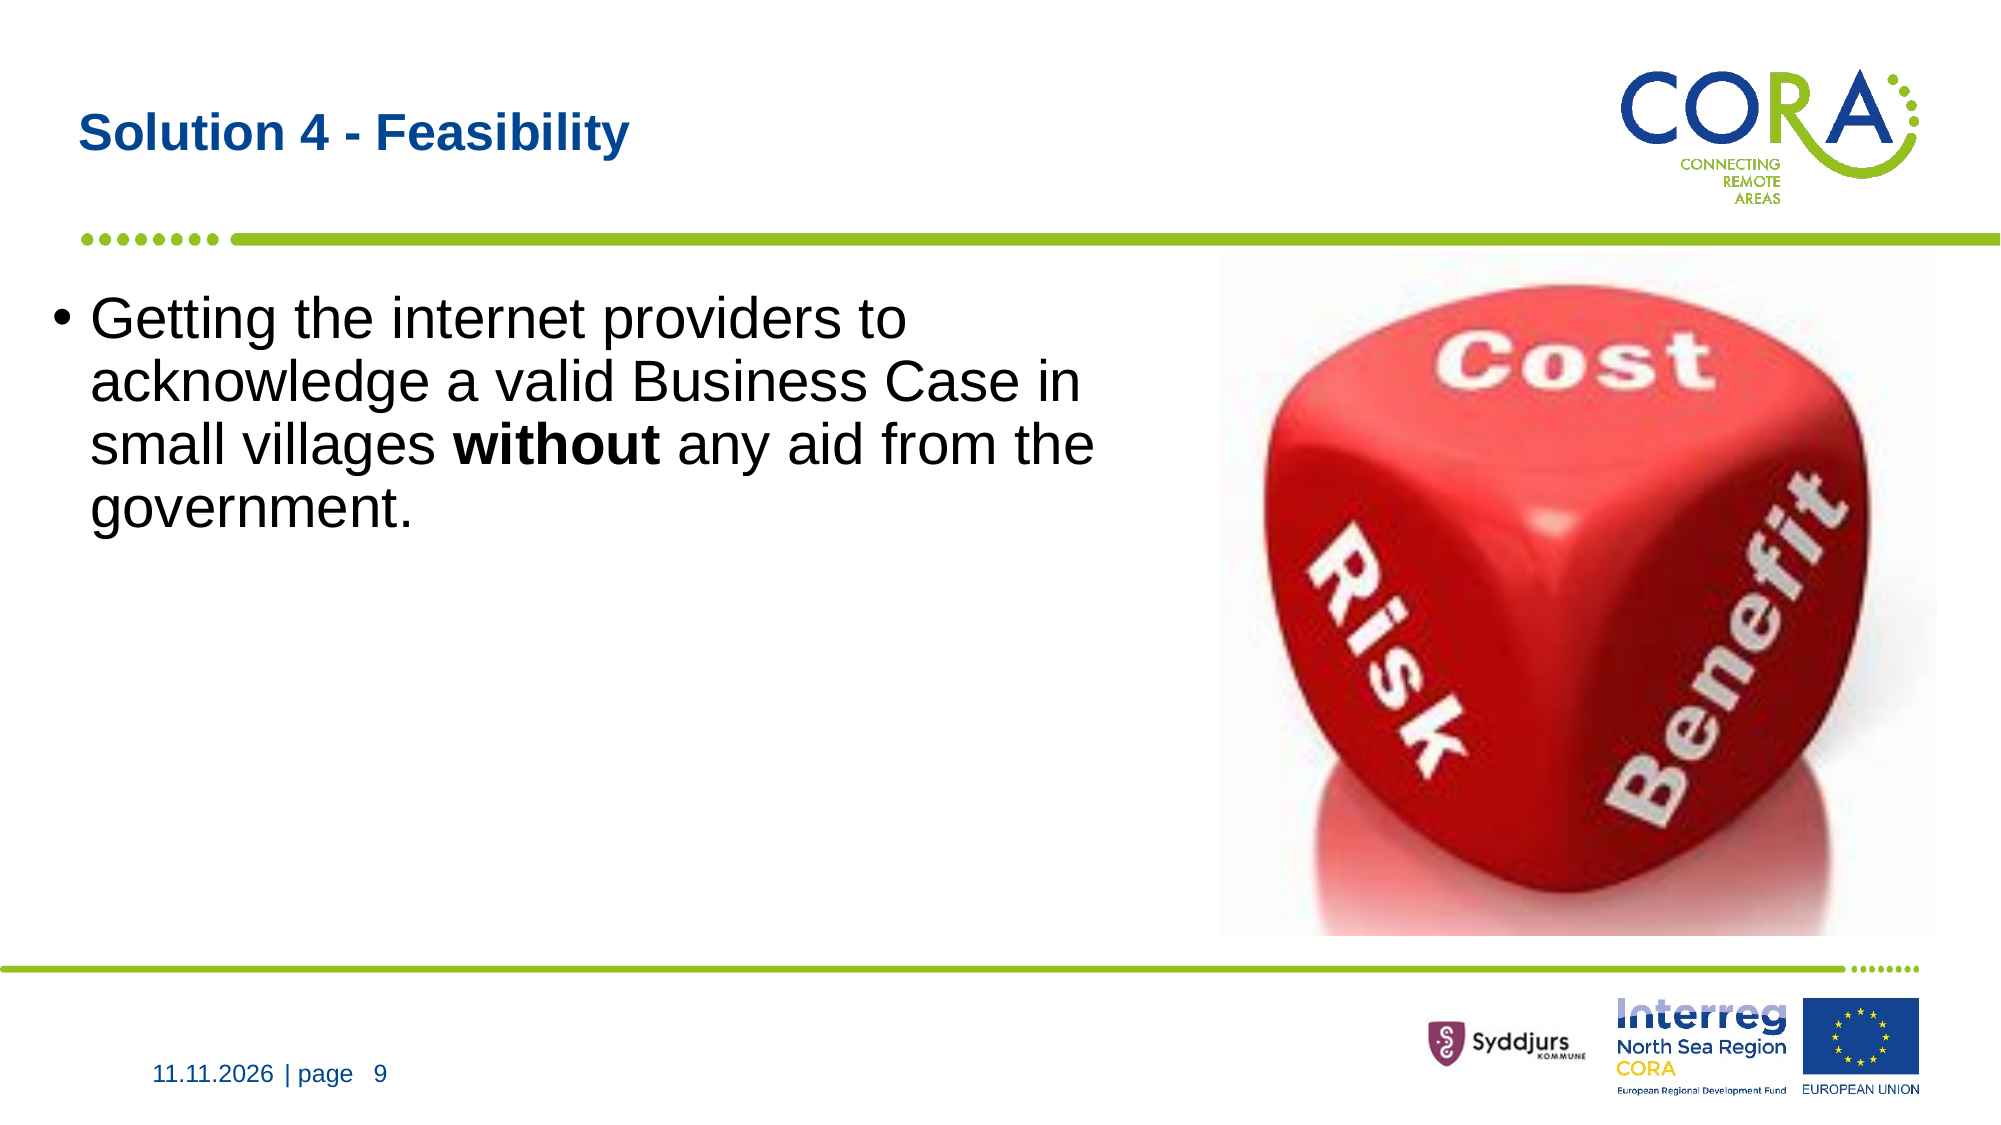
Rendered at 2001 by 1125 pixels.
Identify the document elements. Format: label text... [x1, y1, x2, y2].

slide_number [137, 1042, 262, 1103]
text_box Getting the internet providers to acknowledge a valid Business Case in small villages without any aid from the government. [37, 281, 1196, 964]
title Solution 4 - Feasibility [63, 98, 1632, 173]
picture [0, 965, 1919, 973]
picture [1621, 68, 1919, 204]
picture [81, 233, 2001, 246]
picture [1219, 252, 1937, 936]
slide_number 9 [358, 1043, 453, 1103]
footer | page [262, 1042, 376, 1103]
picture [1425, 1018, 1588, 1070]
picture [1595, 975, 1941, 1113]
